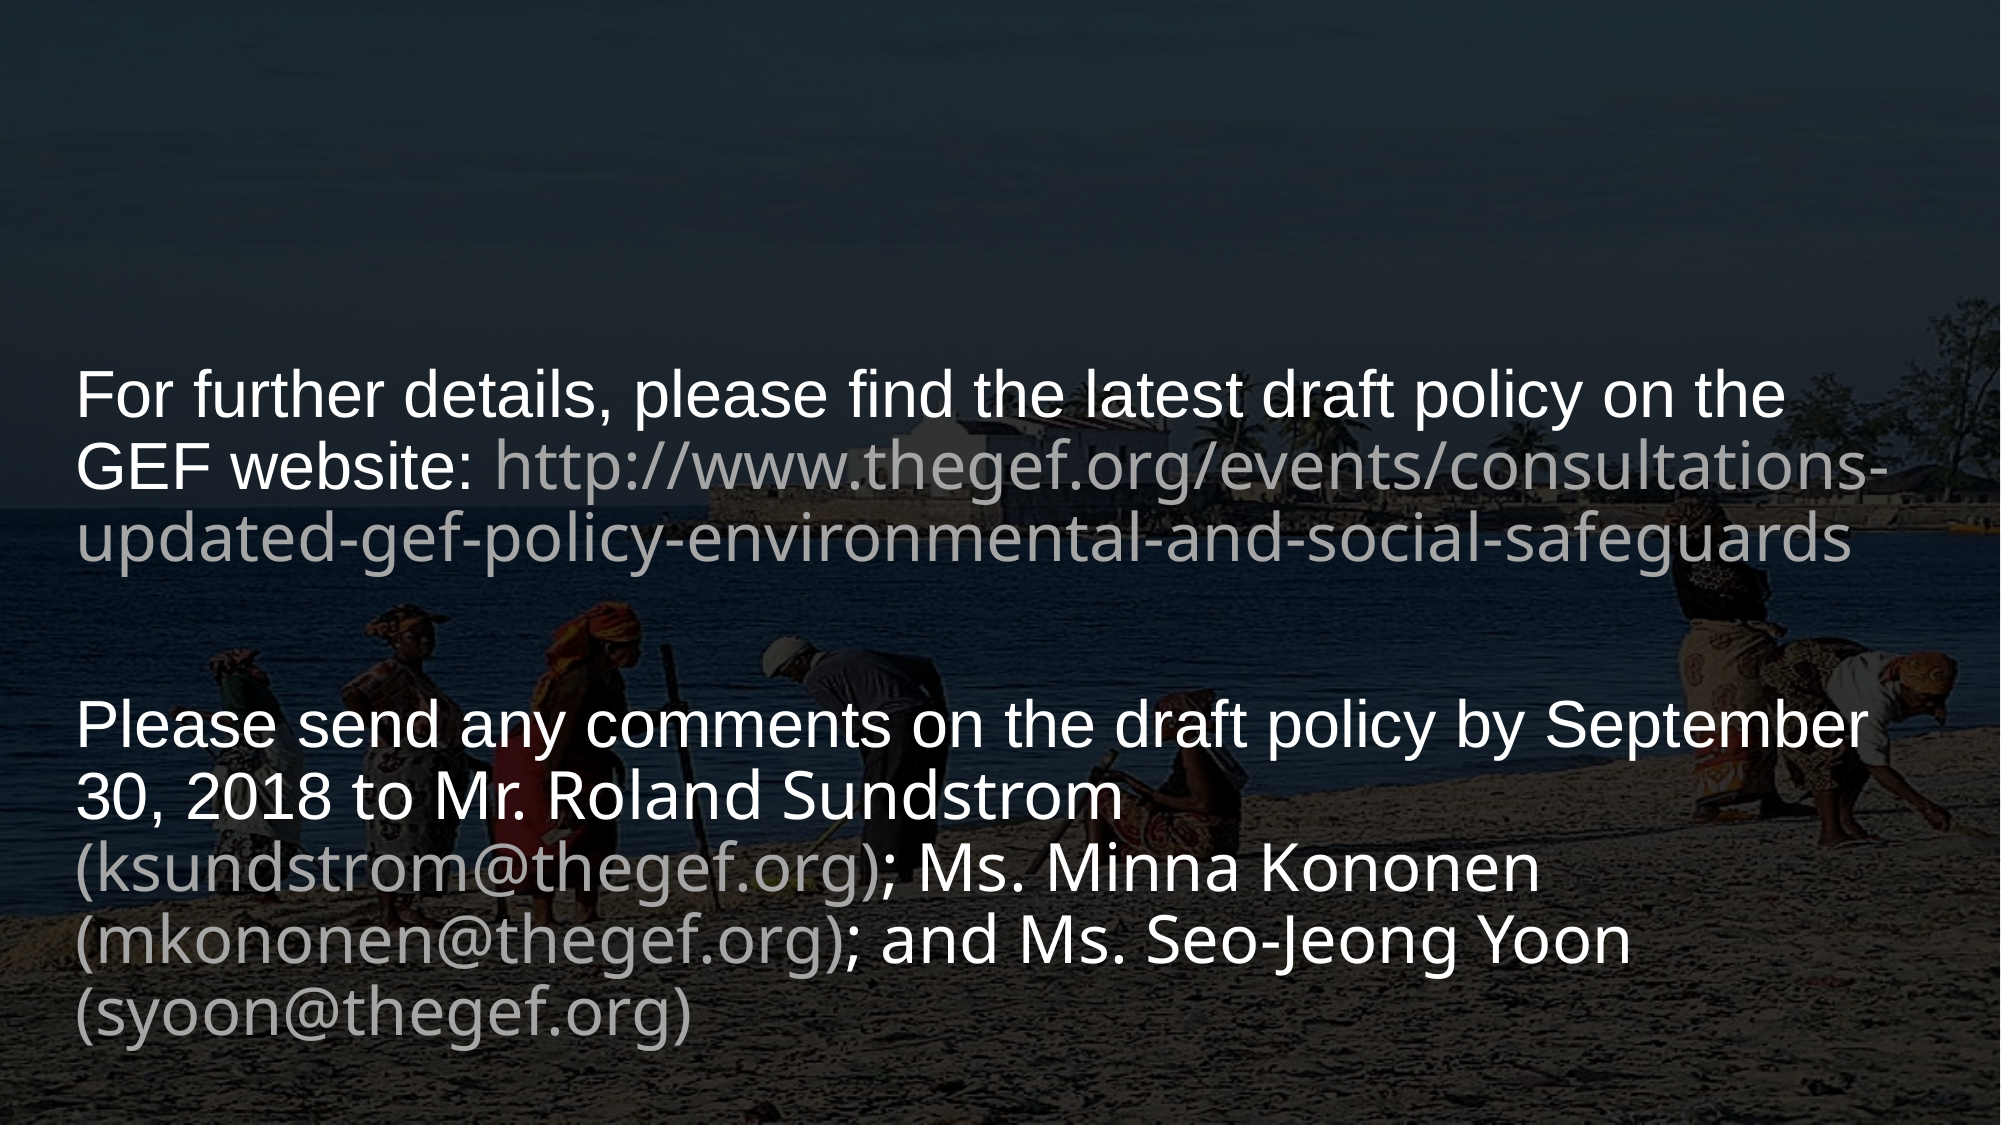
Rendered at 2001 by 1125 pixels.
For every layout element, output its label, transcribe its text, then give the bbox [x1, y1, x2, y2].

list For further details, please find the latest draft policy on the GEF website: http://www.thegef.org/events/consultations-updated-gef-policy-environmental-and-social-safeguards Please send any comments on the draft policy by September 30, 2018 to Mr. Roland Sundstrom (ksundstrom@thegef.org); Ms. Minna Kononen (mkononen@thegef.org); and Ms. Seo-Jeong Yoon (syoon@thegef.org) [0, 0, 2000, 1125]
